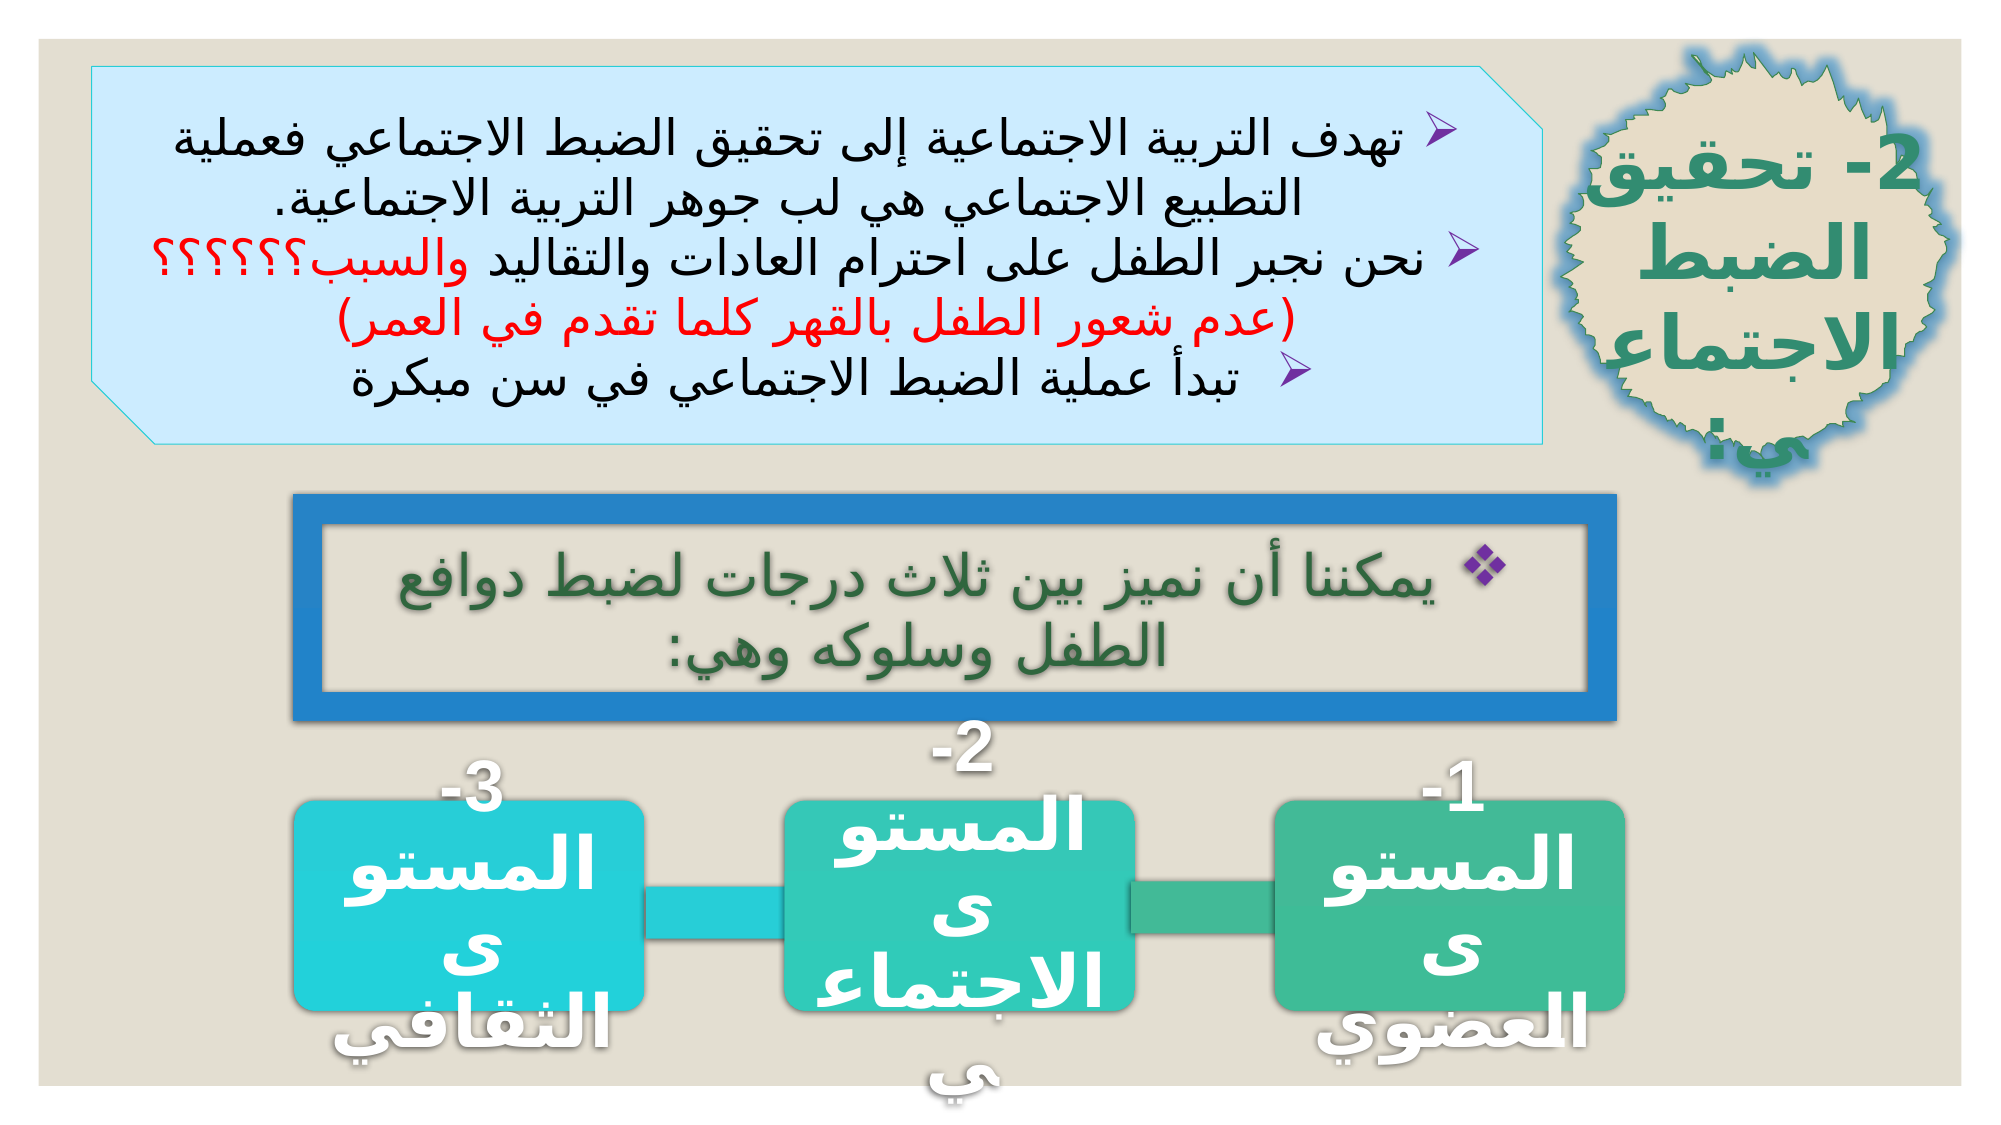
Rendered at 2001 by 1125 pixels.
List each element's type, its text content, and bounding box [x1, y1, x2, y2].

text_box تهدف التربية الاجتماعية إلى تحقيق الضبط الاجتماعي فعملية التطبيع الاجتماعي هي لب جوهر التربية الاجتماعية. نحن نجبر الطفل على احترام العادات والتقاليد والسبب؟؟؟؟؟؟ (عدم شعور الطفل بالقهر كلما تقدم في العمر) تبدأ عملية الضبط الاجتماعي في سن مبكرة [91, 65, 1543, 445]
text_box 2- تحقيق الضبط الاجتماعي: [1559, 52, 1951, 462]
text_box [292, 461, 1627, 1125]
